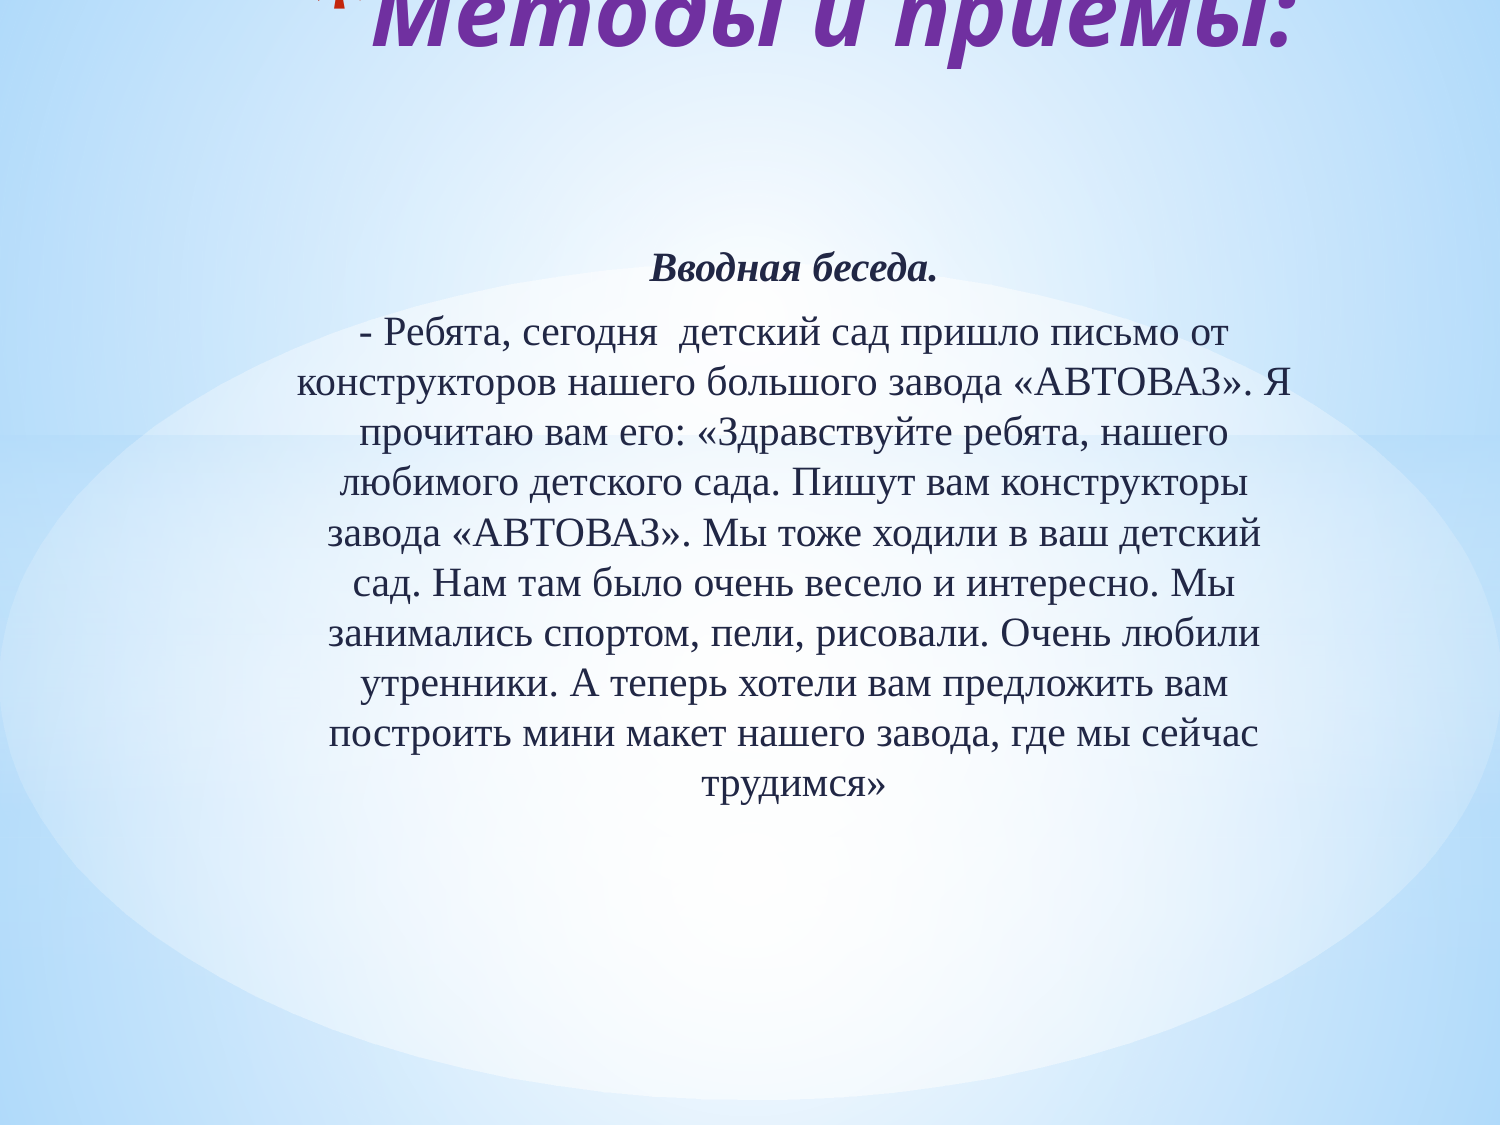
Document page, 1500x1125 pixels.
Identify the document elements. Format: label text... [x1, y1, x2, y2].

title Методы и приемы: [277, 66, 1313, 303]
list Вводная беседа. - Ребята, сегодня детский сад пришло письмо от конструкторов нашего большого завода «АВТОВАЗ». Я прочитаю вам его: «Здравствуйте ребята, нашего любимого детского сада. Пишут вам конструкторы завода «АВТОВАЗ». Мы тоже ходили в ваш детский сад. Нам там было очень весело и интересно. Мы занимались спортом, пели, рисовали. Очень любили утренники. А теперь хотели вам предложить вам построить мини макет нашего завода, где мы сейчас трудимся» [277, 231, 1312, 893]
